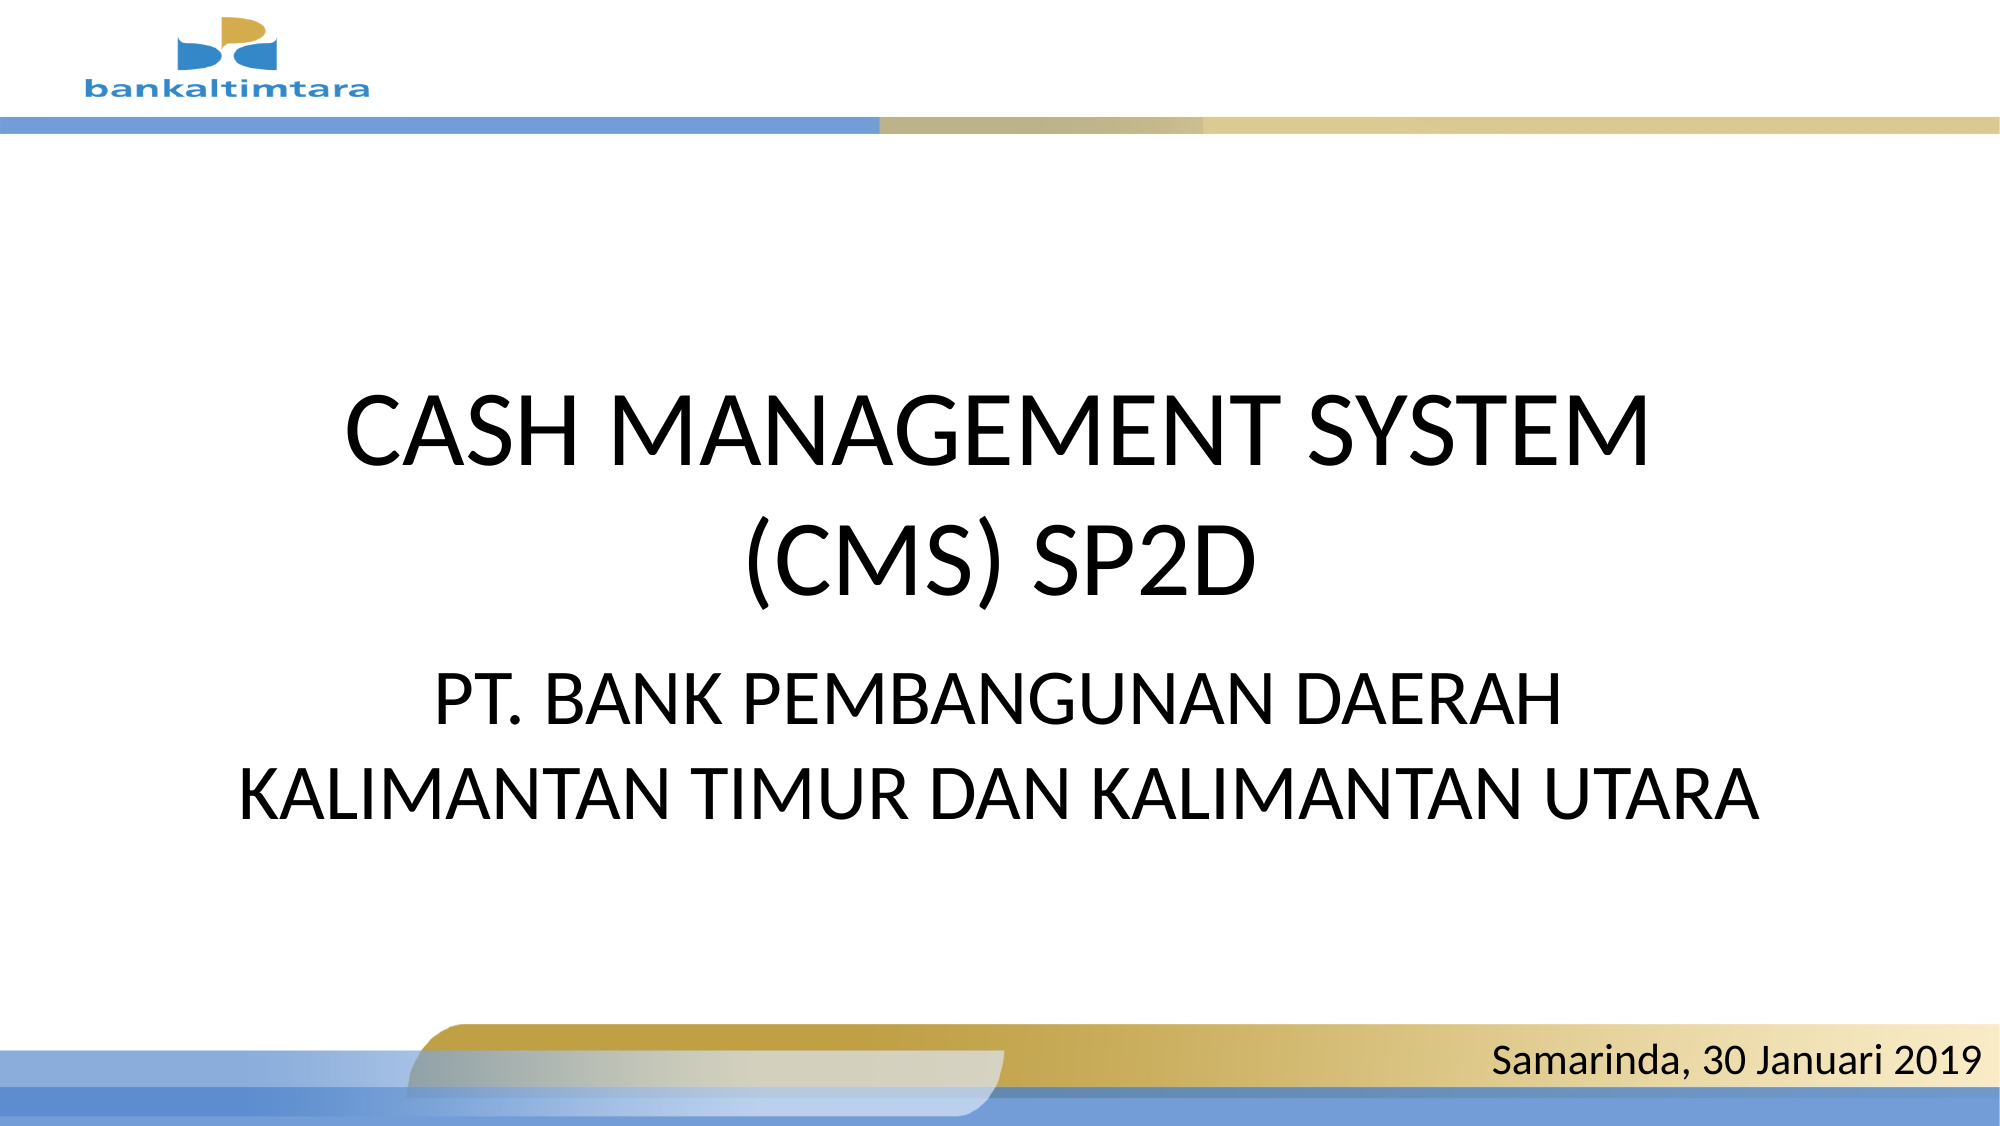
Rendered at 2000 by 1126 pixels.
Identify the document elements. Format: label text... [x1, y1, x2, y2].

text_box PT. BANK PEMBANGUNAN DAERAH KALIMANTAN TIMUR DAN KALIMANTAN UTARA [119, 637, 1881, 925]
text_box CASH MANAGEMENT SYSTEM (CMS) SP2D [150, 349, 1850, 591]
text_box Samarinda, 30 Januari 2019 [1330, 1022, 1998, 1091]
picture [0, 0, 2000, 1126]
